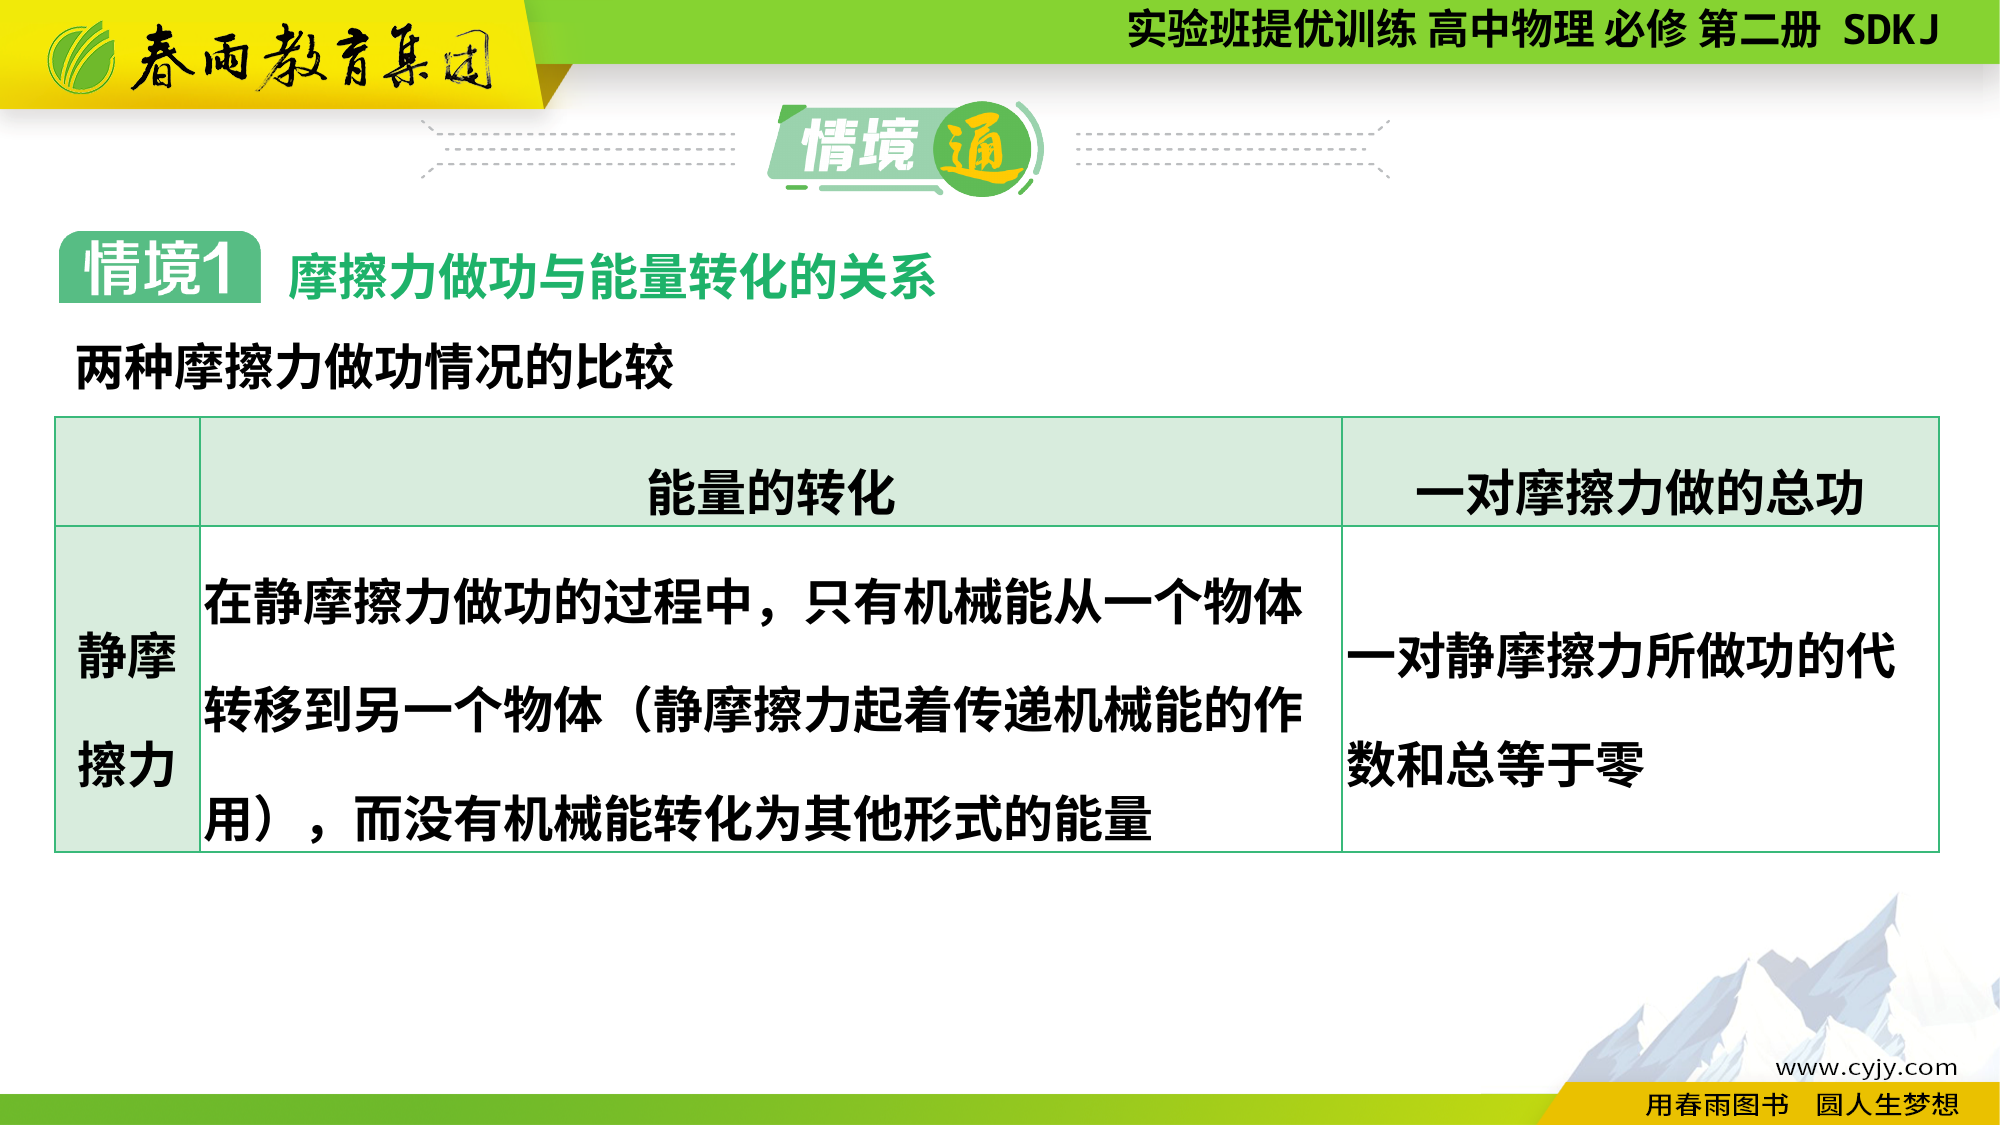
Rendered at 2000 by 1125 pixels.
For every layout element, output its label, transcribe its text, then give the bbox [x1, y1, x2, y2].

table_header [56, 418, 199, 525]
table_cell 静摩 擦力 [56, 527, 199, 851]
picture [0, 0, 2000, 1125]
table_cell 一对静摩擦力所做功的代数和总等于零 [1343, 527, 1938, 851]
table_header 能量的转化 [201, 418, 1341, 525]
table_cell 在静摩擦力做功的过程中，只有机械能从一个物体转移到另一个物体（静摩擦力起着传递机械能的作用），而没有机械能转化为其他形式的能量 [201, 527, 1341, 851]
table_header 一对摩擦力做的总功 [1343, 418, 1938, 525]
list 摩擦力做功与能量转化的关系 两种摩擦力做功情况的比较 [59, 208, 1944, 394]
